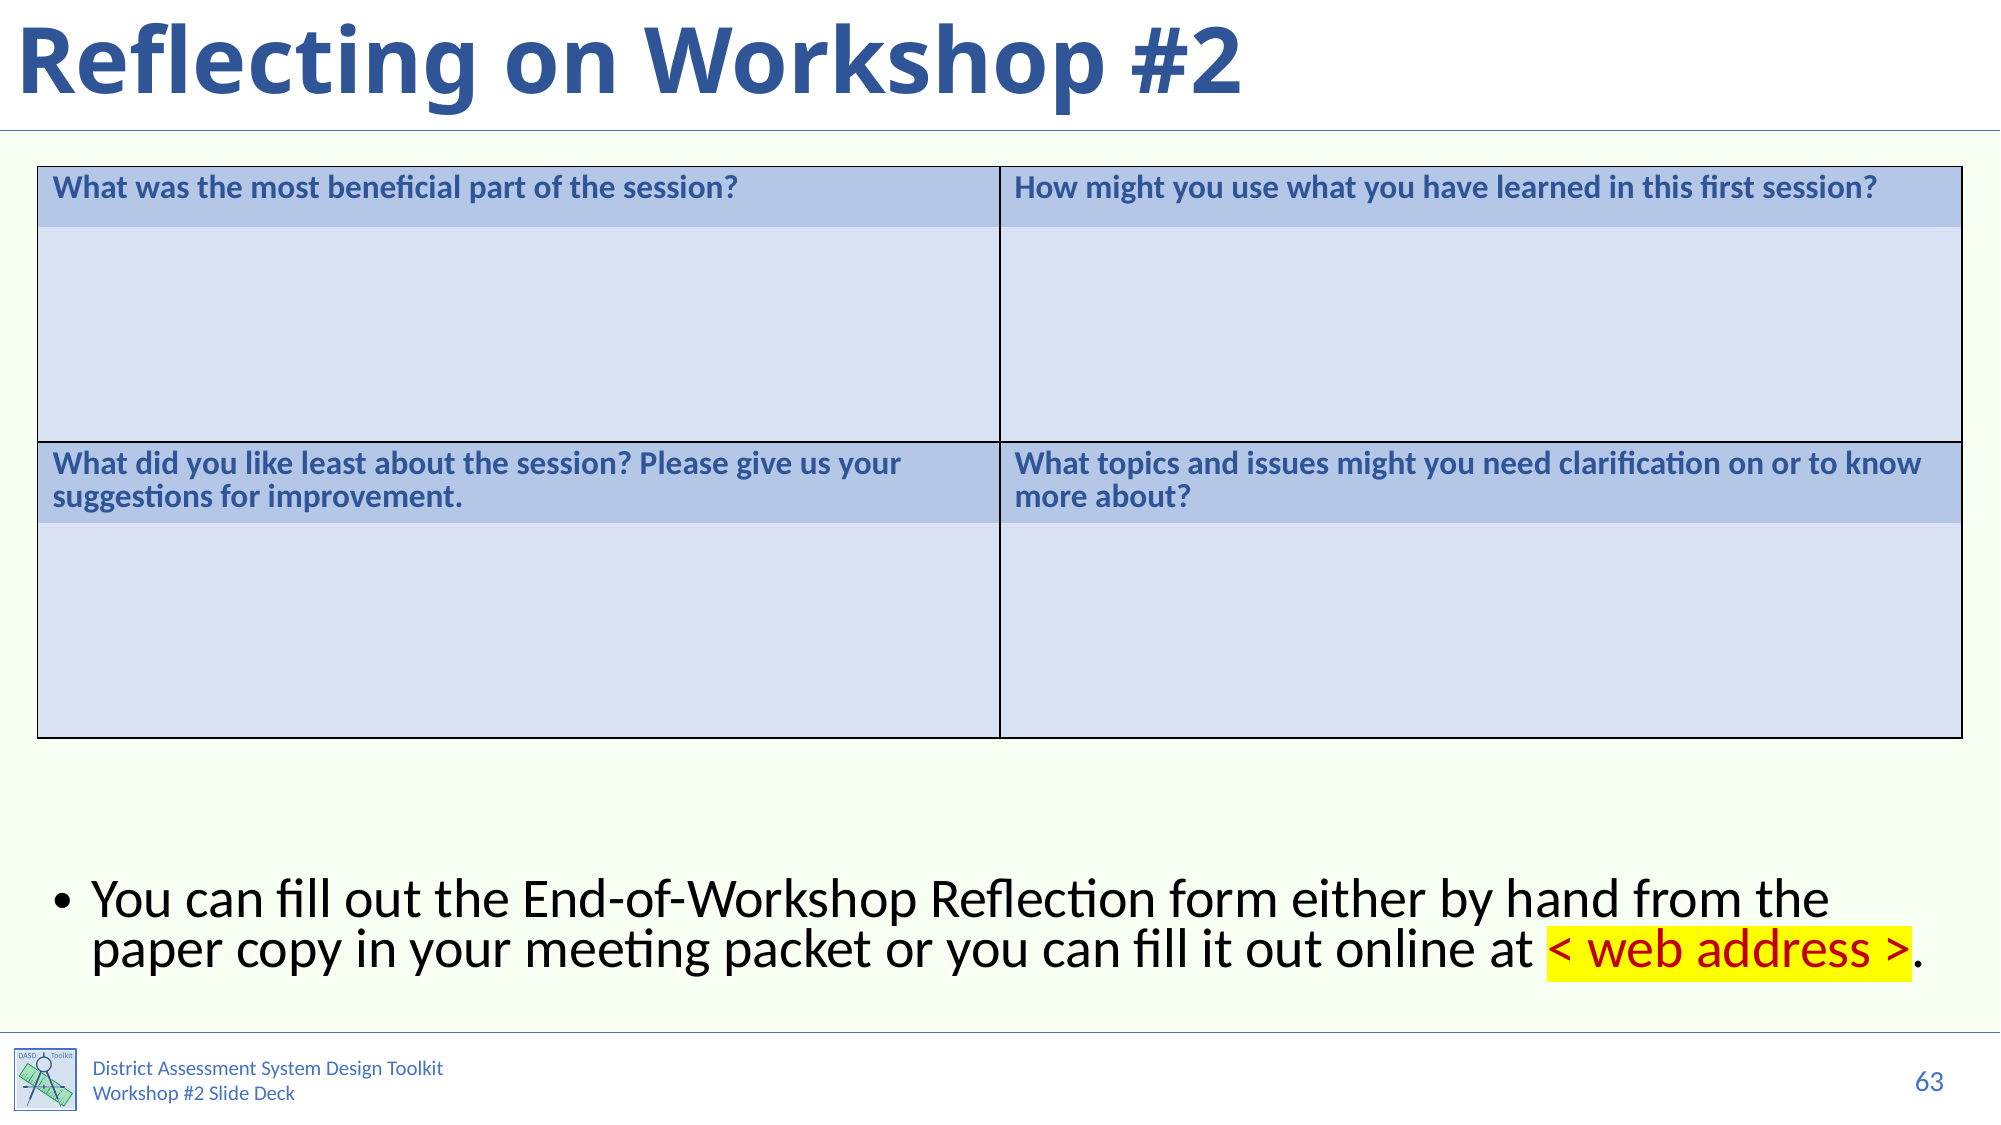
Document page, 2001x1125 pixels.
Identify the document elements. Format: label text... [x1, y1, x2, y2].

table_cell What topics and issues might you need clarification on or to know more about? [1001, 443, 1961, 523]
table_cell [38, 227, 999, 441]
table_cell [38, 523, 999, 737]
table_header What was the most beneficial part of the session? [38, 167, 999, 227]
title Reflecting on Workshop #2 [0, 0, 2000, 129]
table_cell [1001, 227, 1961, 441]
text_box You can fill out the End-of-Workshop Reflection form either by hand from the paper copy in your meeting packet or you can fill it out online at < web address >. [37, 870, 1962, 1002]
table_header How might you use what you have learned in this first session? [1001, 167, 1961, 227]
table_cell What did you like least about the session? Please give us your suggestions for improvement. [38, 443, 999, 523]
table_cell [1001, 523, 1961, 737]
picture [15, 1050, 75, 1110]
